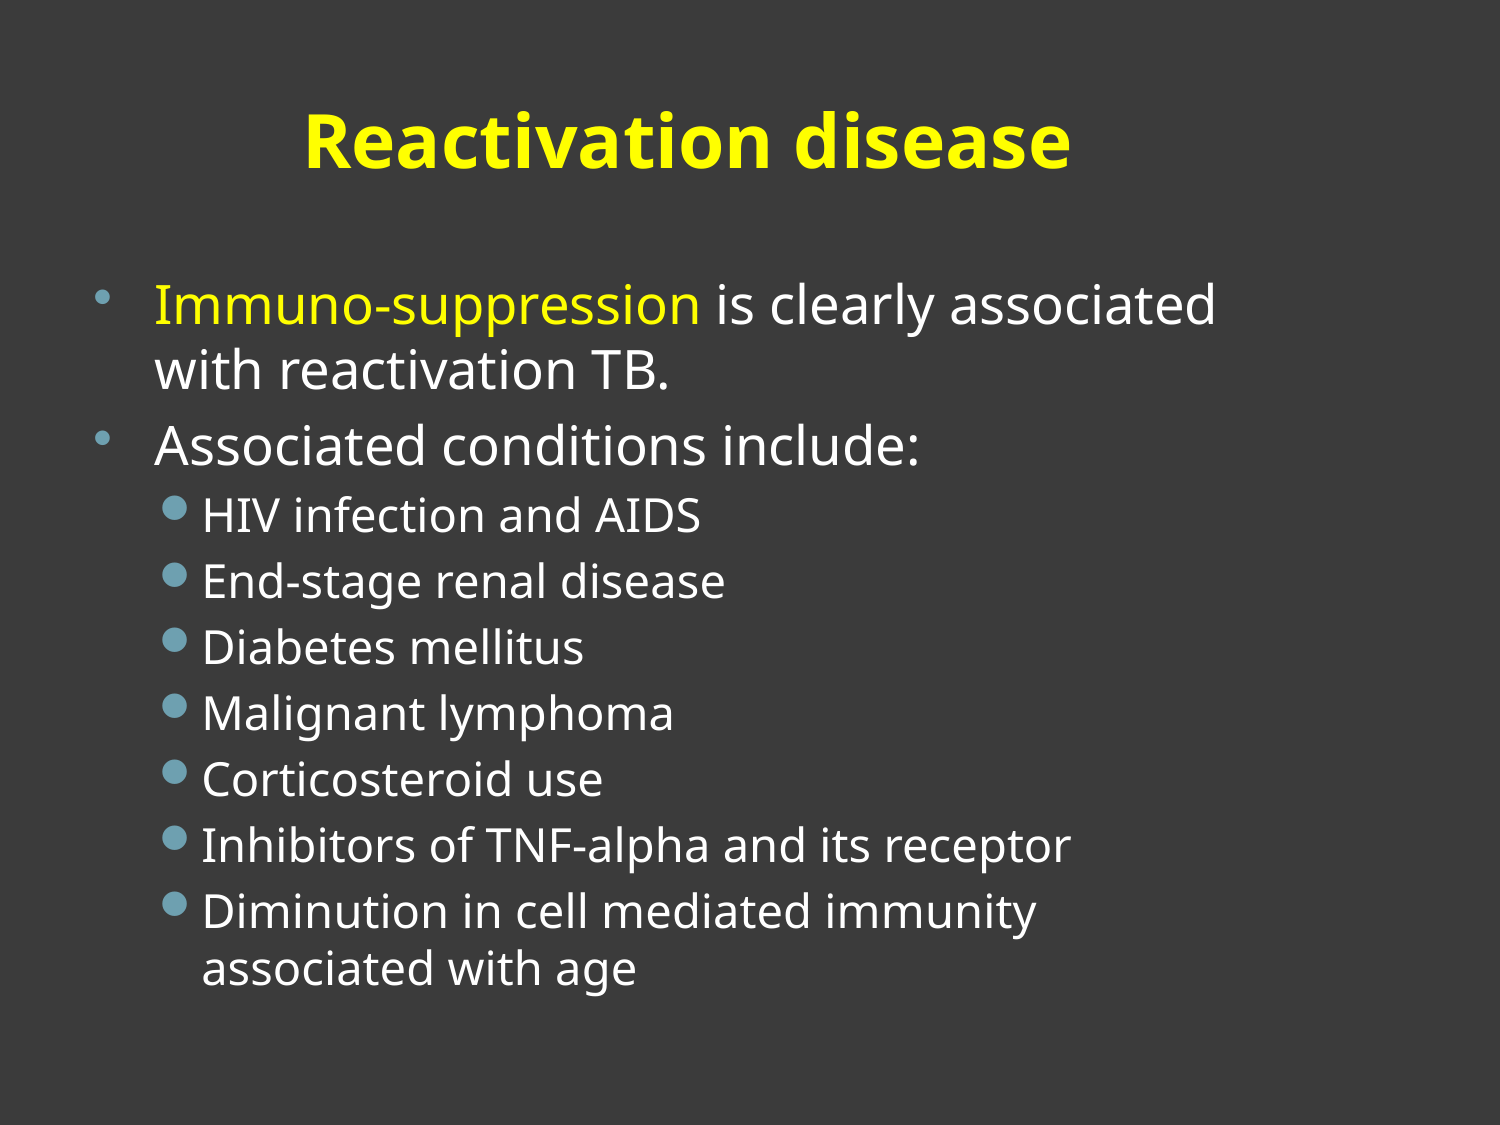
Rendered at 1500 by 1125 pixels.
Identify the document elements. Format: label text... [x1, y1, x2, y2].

list Immuno-suppression is clearly associated with reactivation TB. Associated conditions include: HIV infection and AIDS End-stage renal disease Diabetes mellitus Malignant lymphoma Corticosteroid use Inhibitors of TNF-alpha and its receptor Diminution in cell mediated immunity associated with age [75, 262, 1300, 1005]
title Reactivation disease [75, 45, 1300, 233]
